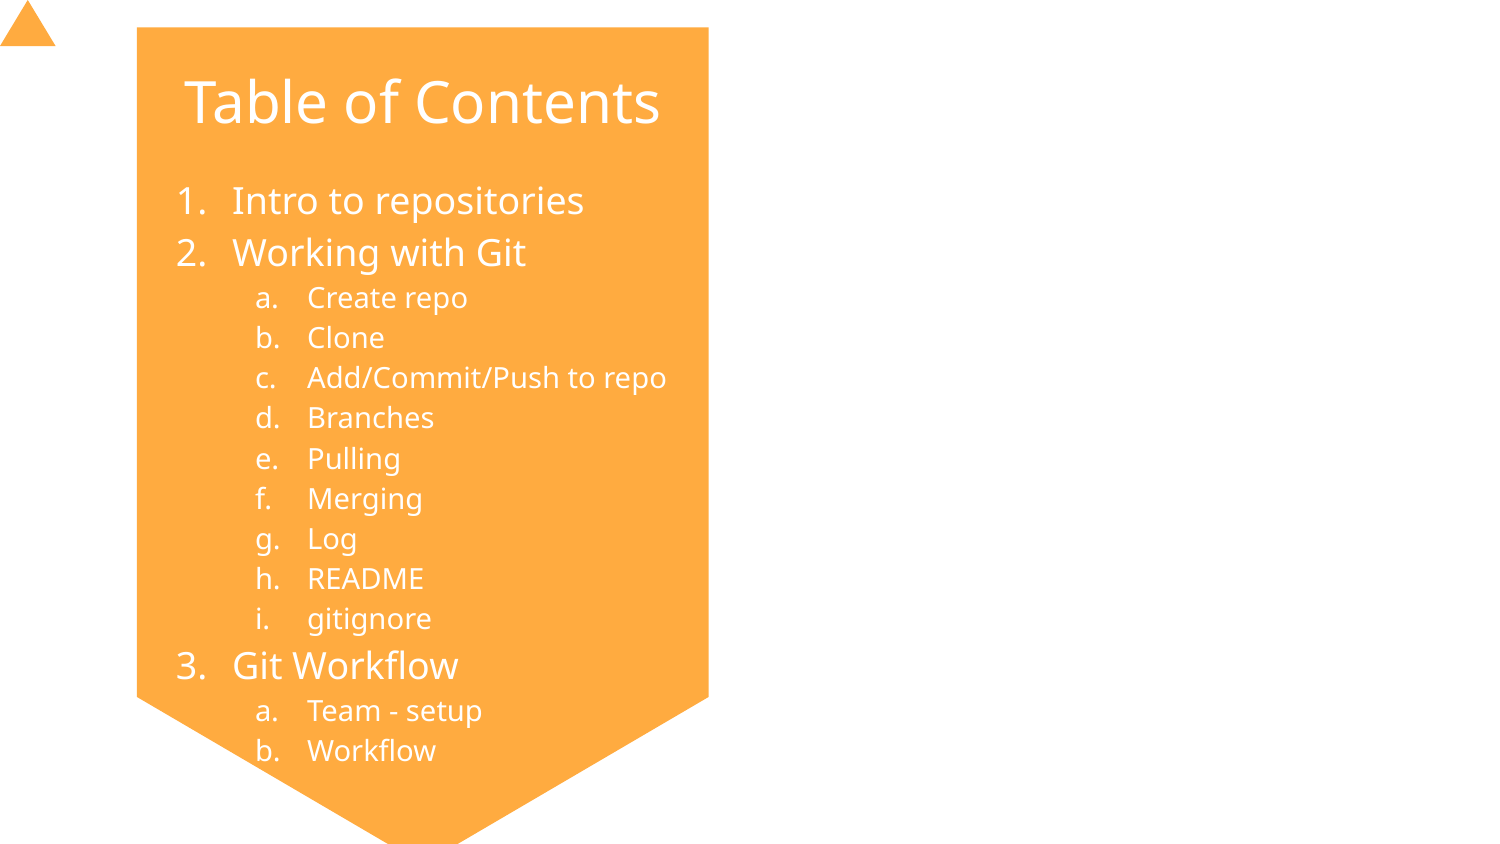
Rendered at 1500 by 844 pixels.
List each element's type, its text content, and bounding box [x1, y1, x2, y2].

text_box [136, 27, 709, 50]
text_box [169, 716, 677, 844]
text_box [136, 145, 709, 700]
list Intro to repositories Working with Git Create repo Clone Add/Commit/Push to repo Branches Pulling Merging Log README gitignore Git Workflow Team - setup Workflow [142, 155, 856, 716]
text_box [0, 0, 56, 47]
title Table of Contents [107, 50, 739, 145]
